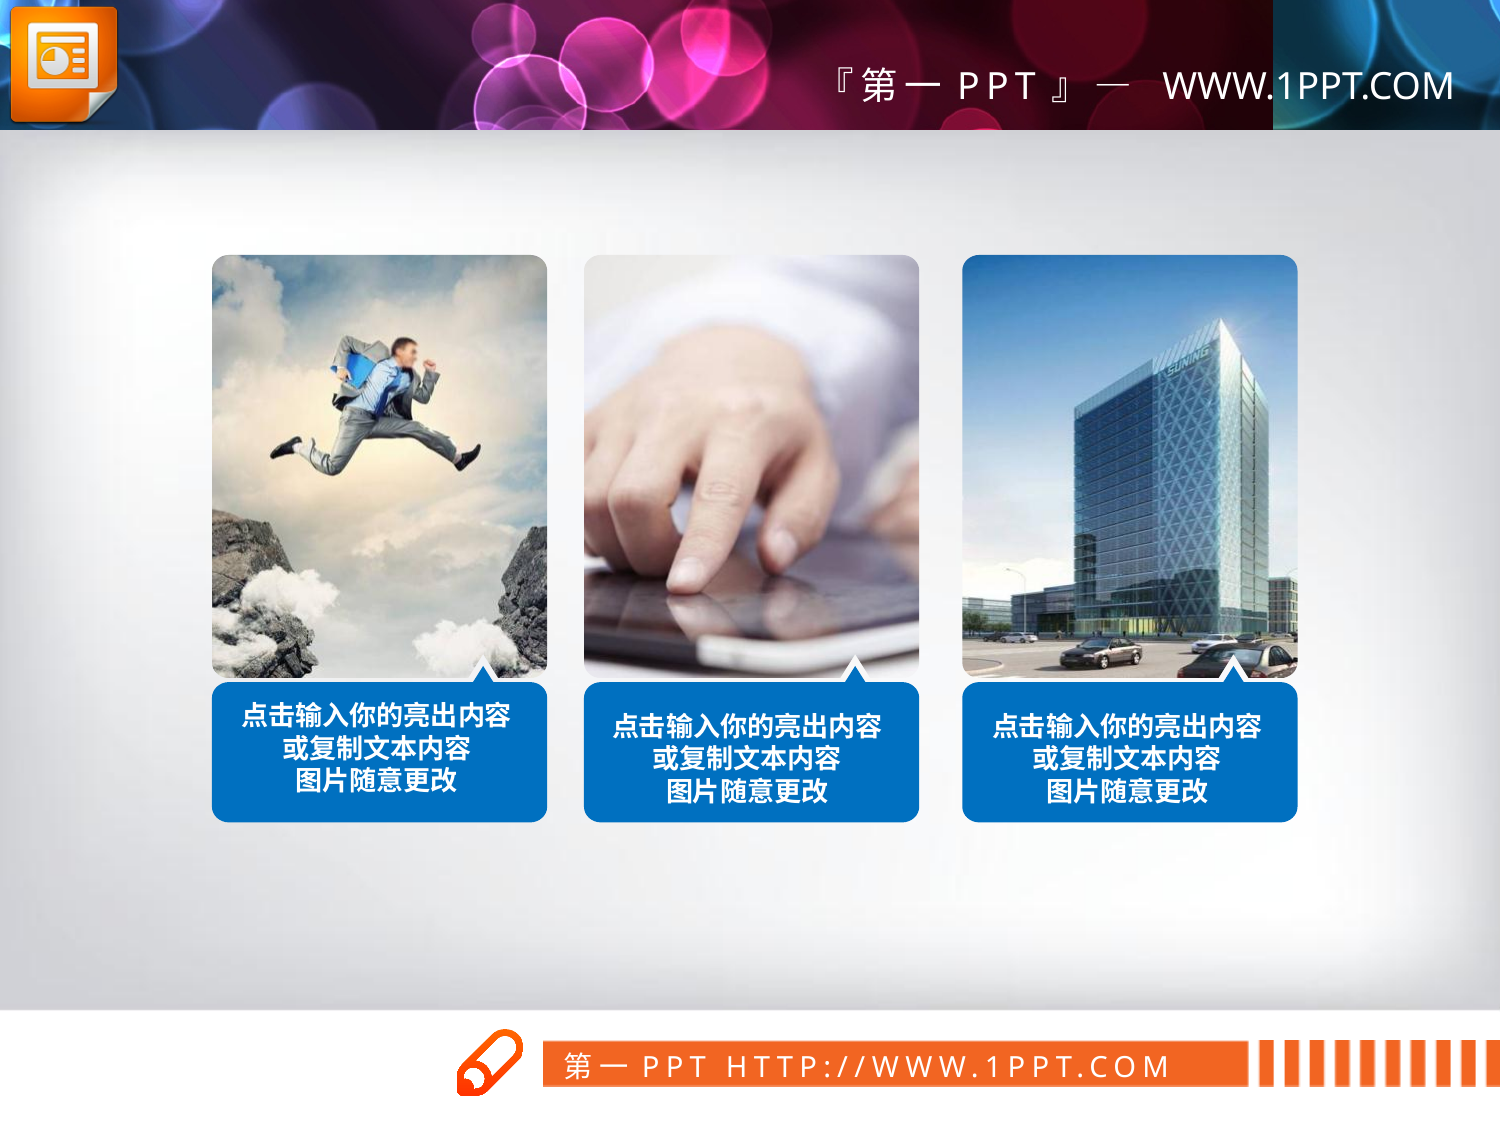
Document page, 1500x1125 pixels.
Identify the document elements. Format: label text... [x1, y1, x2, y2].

text_box [211, 665, 548, 823]
text_box [583, 665, 920, 823]
picture [543, 1040, 1500, 1087]
text_box [962, 665, 1298, 823]
text_box [211, 254, 548, 679]
text_box [583, 254, 920, 679]
text_box 点击输入你的亮出内容 或复制文本内容 图片随意更改 [590, 703, 904, 813]
text_box [962, 254, 1298, 679]
text_box 点击输入你的亮出内容 或复制文本内容 图片随意更改 [970, 703, 1285, 813]
picture [0, 0, 1500, 1012]
text_box 点击输入你的亮出内容 或复制文本内容 图片随意更改 [219, 692, 534, 802]
